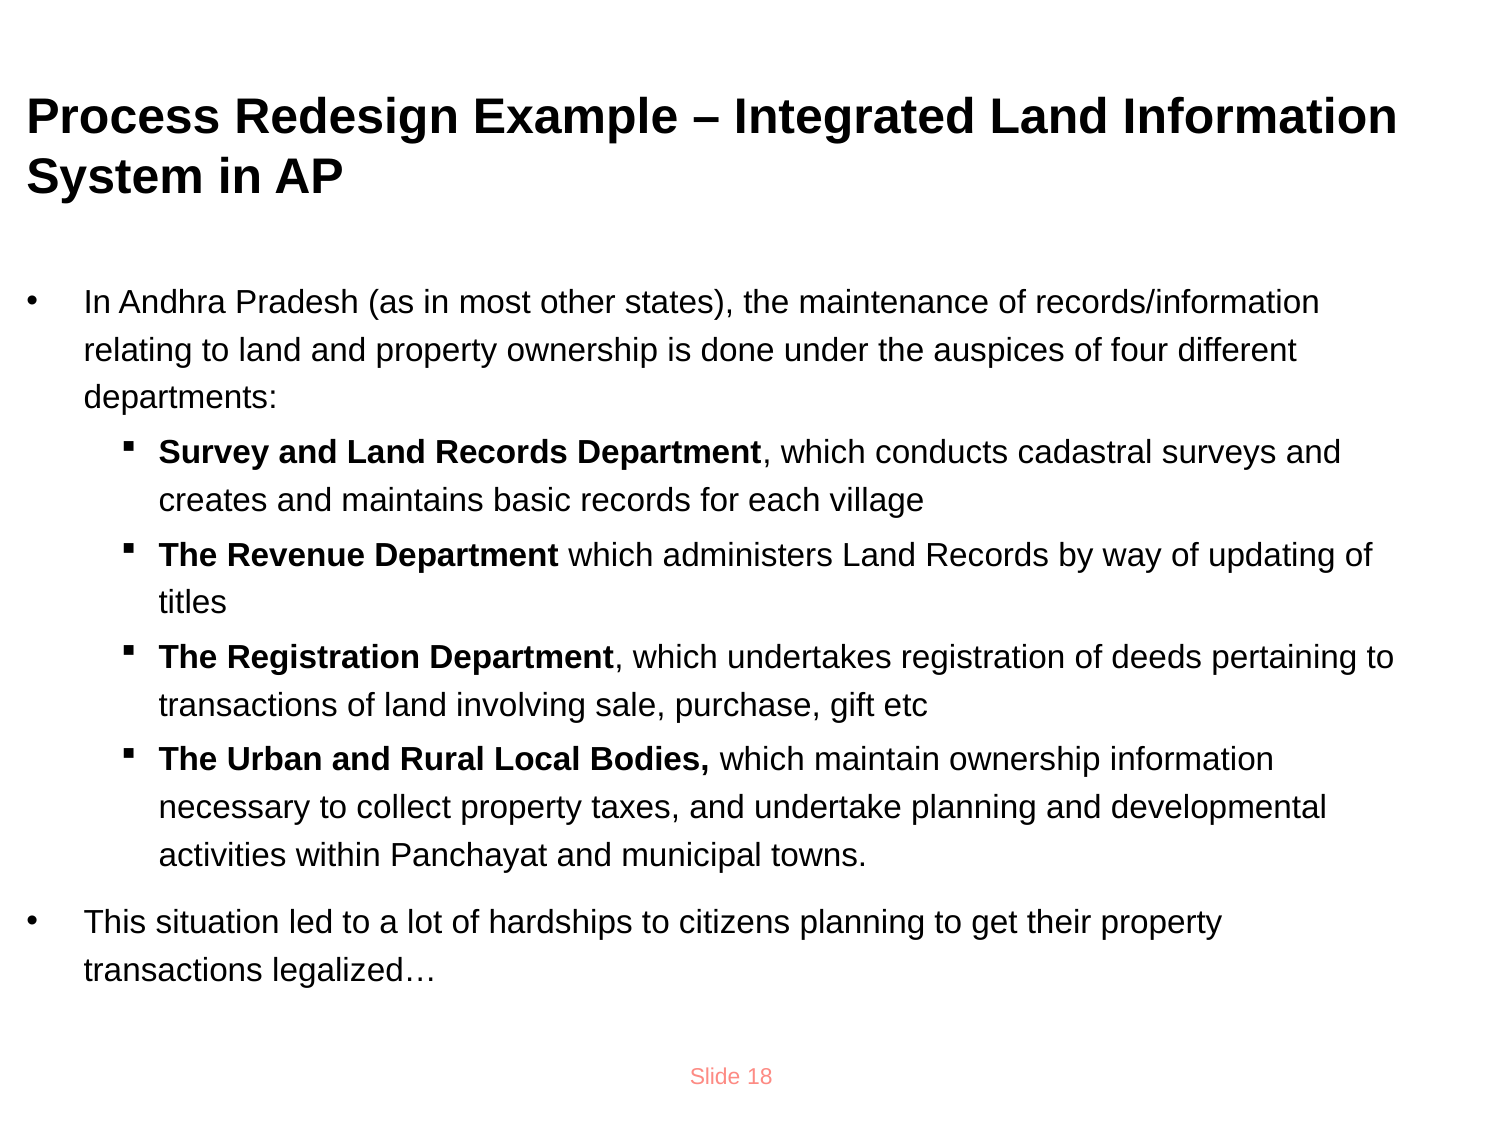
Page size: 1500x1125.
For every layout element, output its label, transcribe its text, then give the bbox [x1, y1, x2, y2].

title Process Redesign Example – Integrated Land Information System in AP [26, 83, 1472, 208]
list In Andhra Pradesh (as in most other states), the maintenance of records/information relating to land and property ownership is done under the auspices of four different departments: Survey and Land Records Department, which conducts cadastral surveys and creates and maintains basic records for each village The Revenue Department which administers Land Records by way of updating of titles The Registration Department, which undertakes registration of deeds pertaining to transactions of land involving sale, purchase, gift etc The Urban and Rural Local Bodies, which maintain ownership information necessary to collect property taxes, and undertake planning and developmental activities within Panchayat and municipal towns. This situation led to a lot of hardships to citizens planning to get their property transactions legalized… [26, 271, 1409, 1075]
